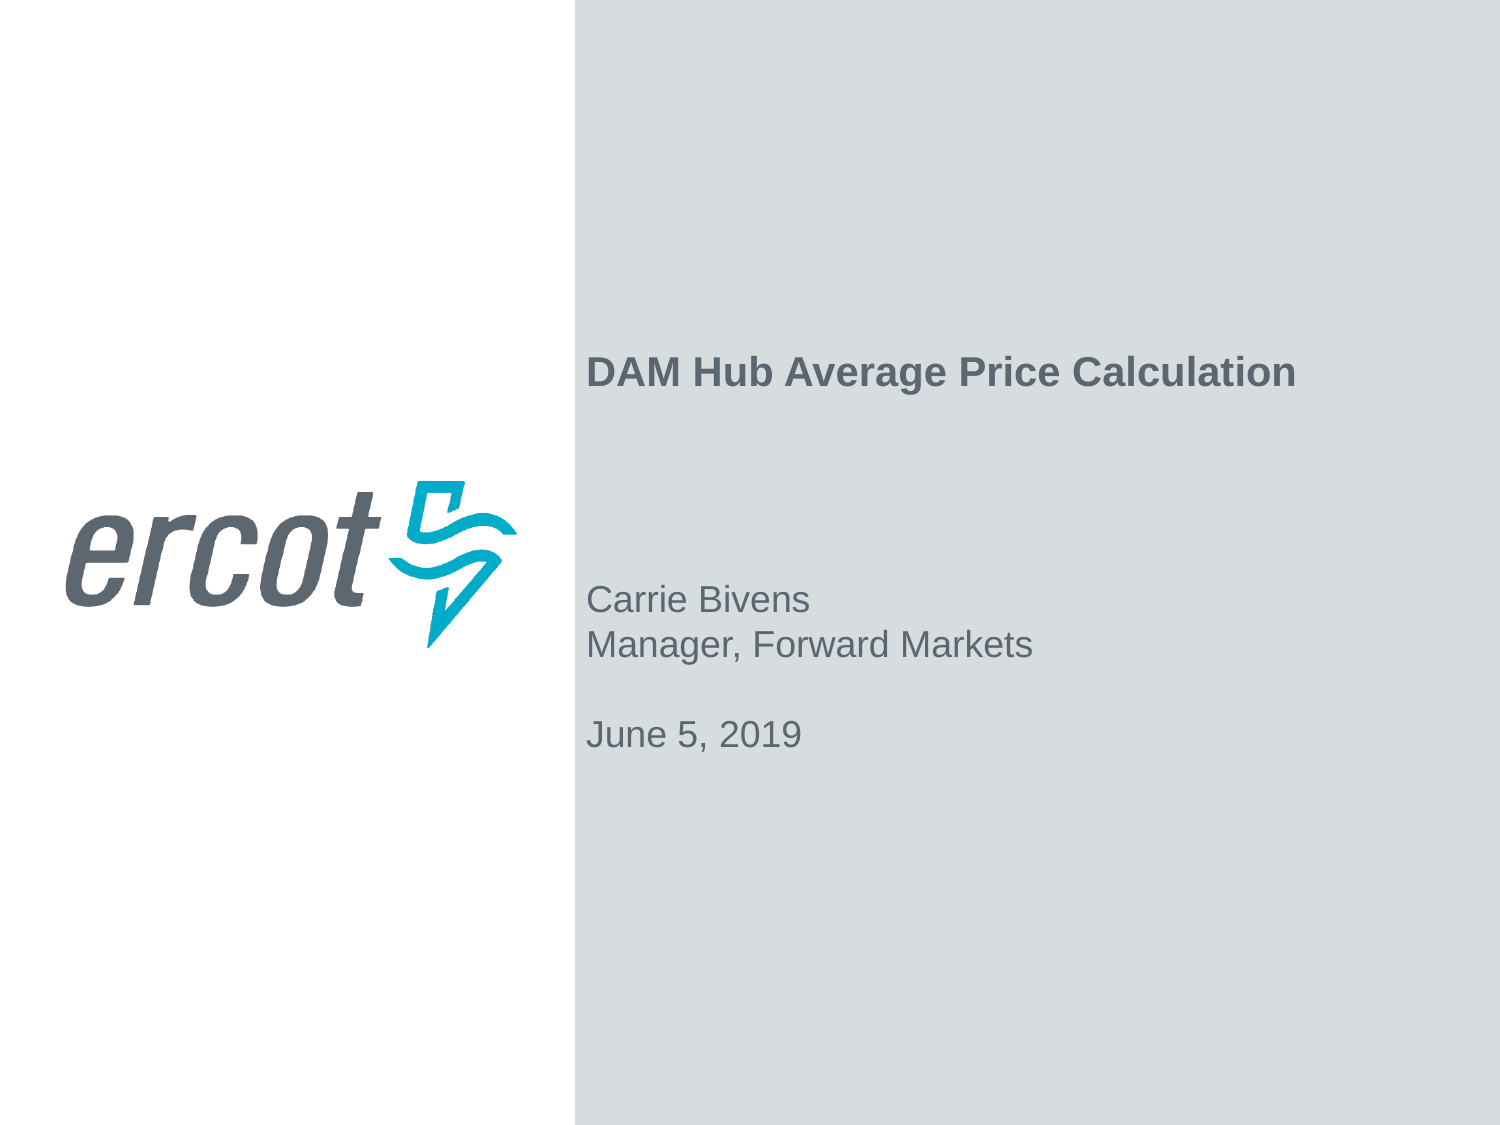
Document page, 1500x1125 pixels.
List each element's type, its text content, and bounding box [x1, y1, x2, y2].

picture [56, 471, 525, 654]
text_box DAM Hub Average Price Calculation Carrie Bivens Manager, Forward Markets June 5, 2019 [571, 337, 1500, 763]
